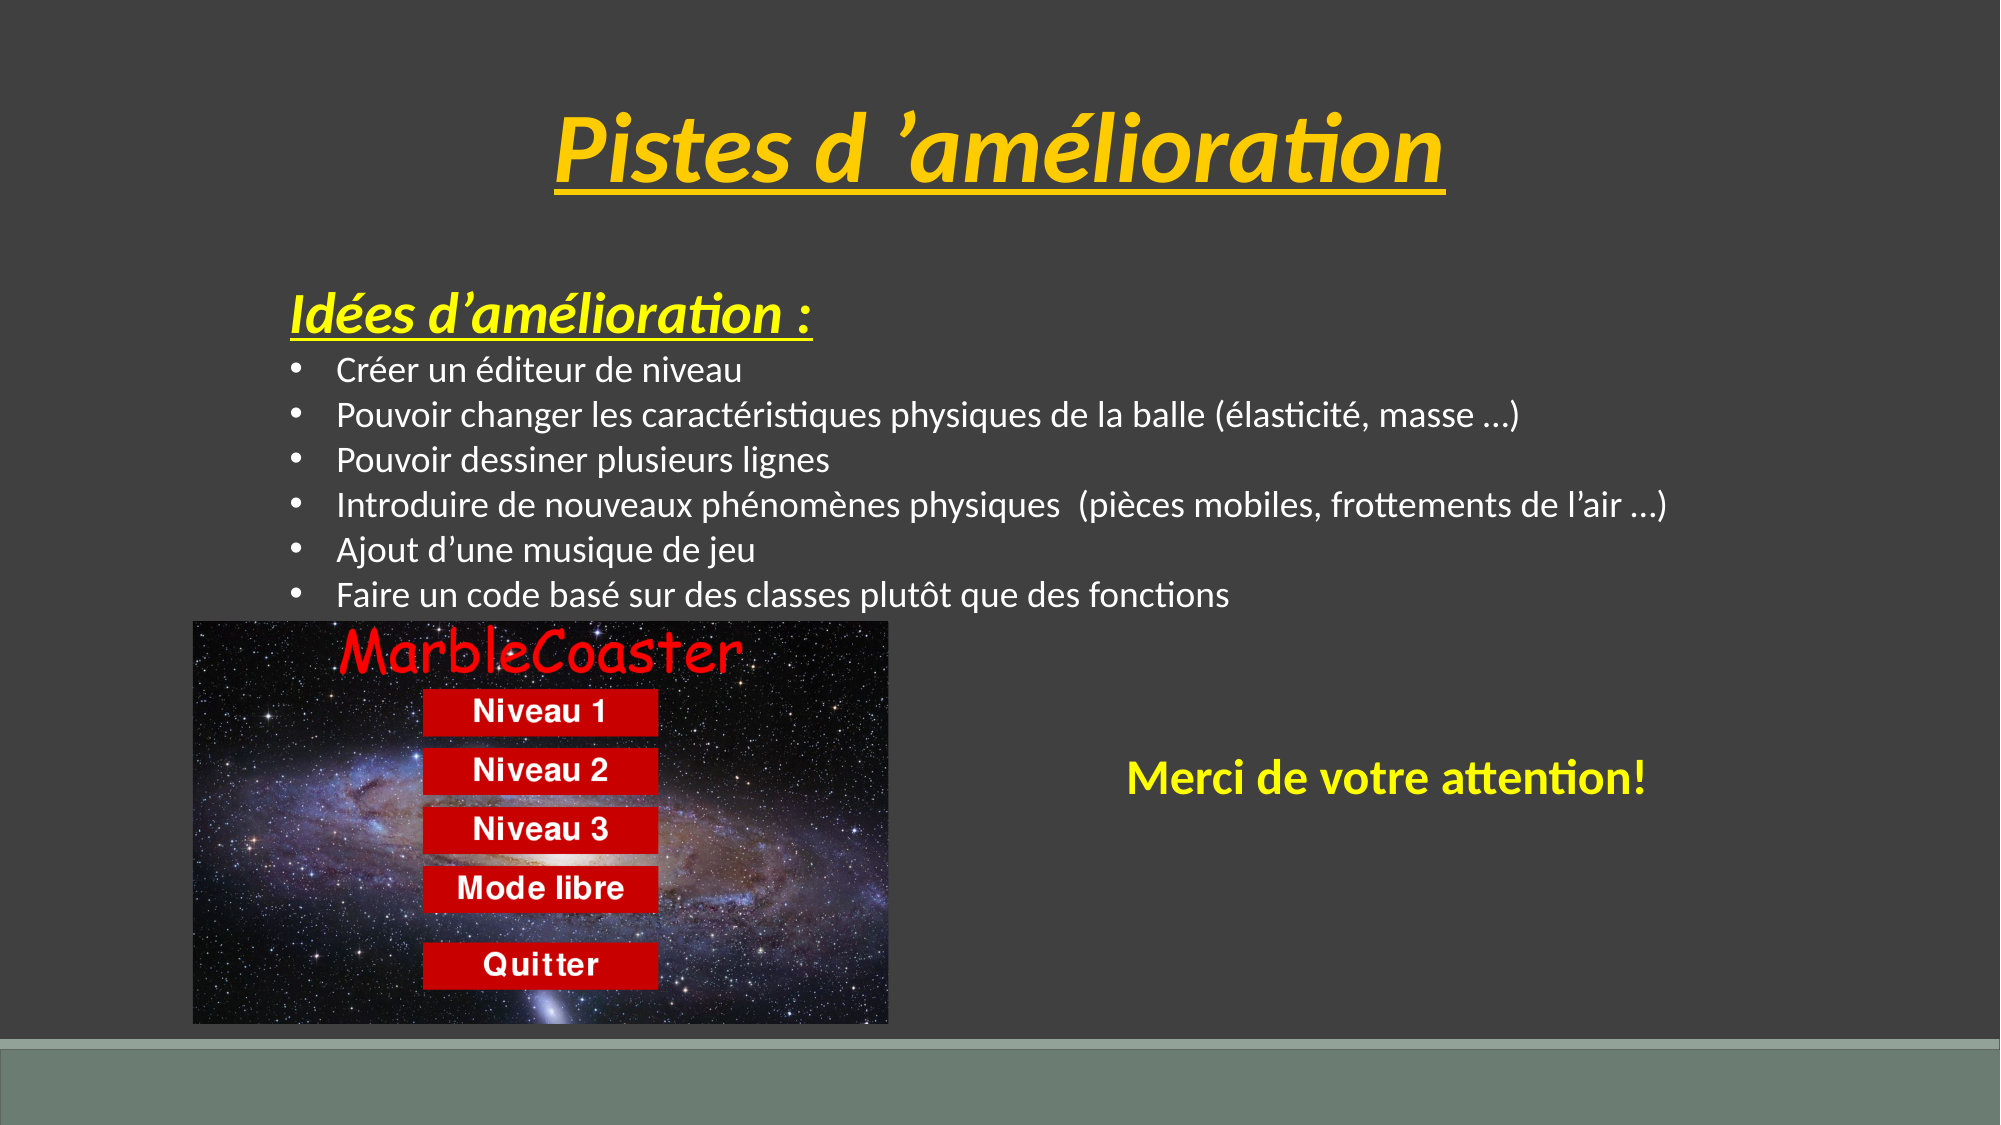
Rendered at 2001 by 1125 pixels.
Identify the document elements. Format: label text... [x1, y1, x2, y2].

picture [192, 621, 890, 1024]
text_box Merci de votre attention! [1111, 737, 1701, 857]
text_box Idées d’amélioration : Créer un éditeur de niveau Pouvoir changer les caractéristiques physiques de la balle (élasticité, masse …) Pouvoir dessiner plusieurs lignes Introduire de nouveaux phénomènes physiques (pièces mobiles, frottements de l’air …) Ajout d’une musique de jeu Faire un code basé sur des classes plutôt que des fonctions [274, 233, 1726, 713]
text_box Pistes d ’amélioration [299, 75, 1701, 210]
